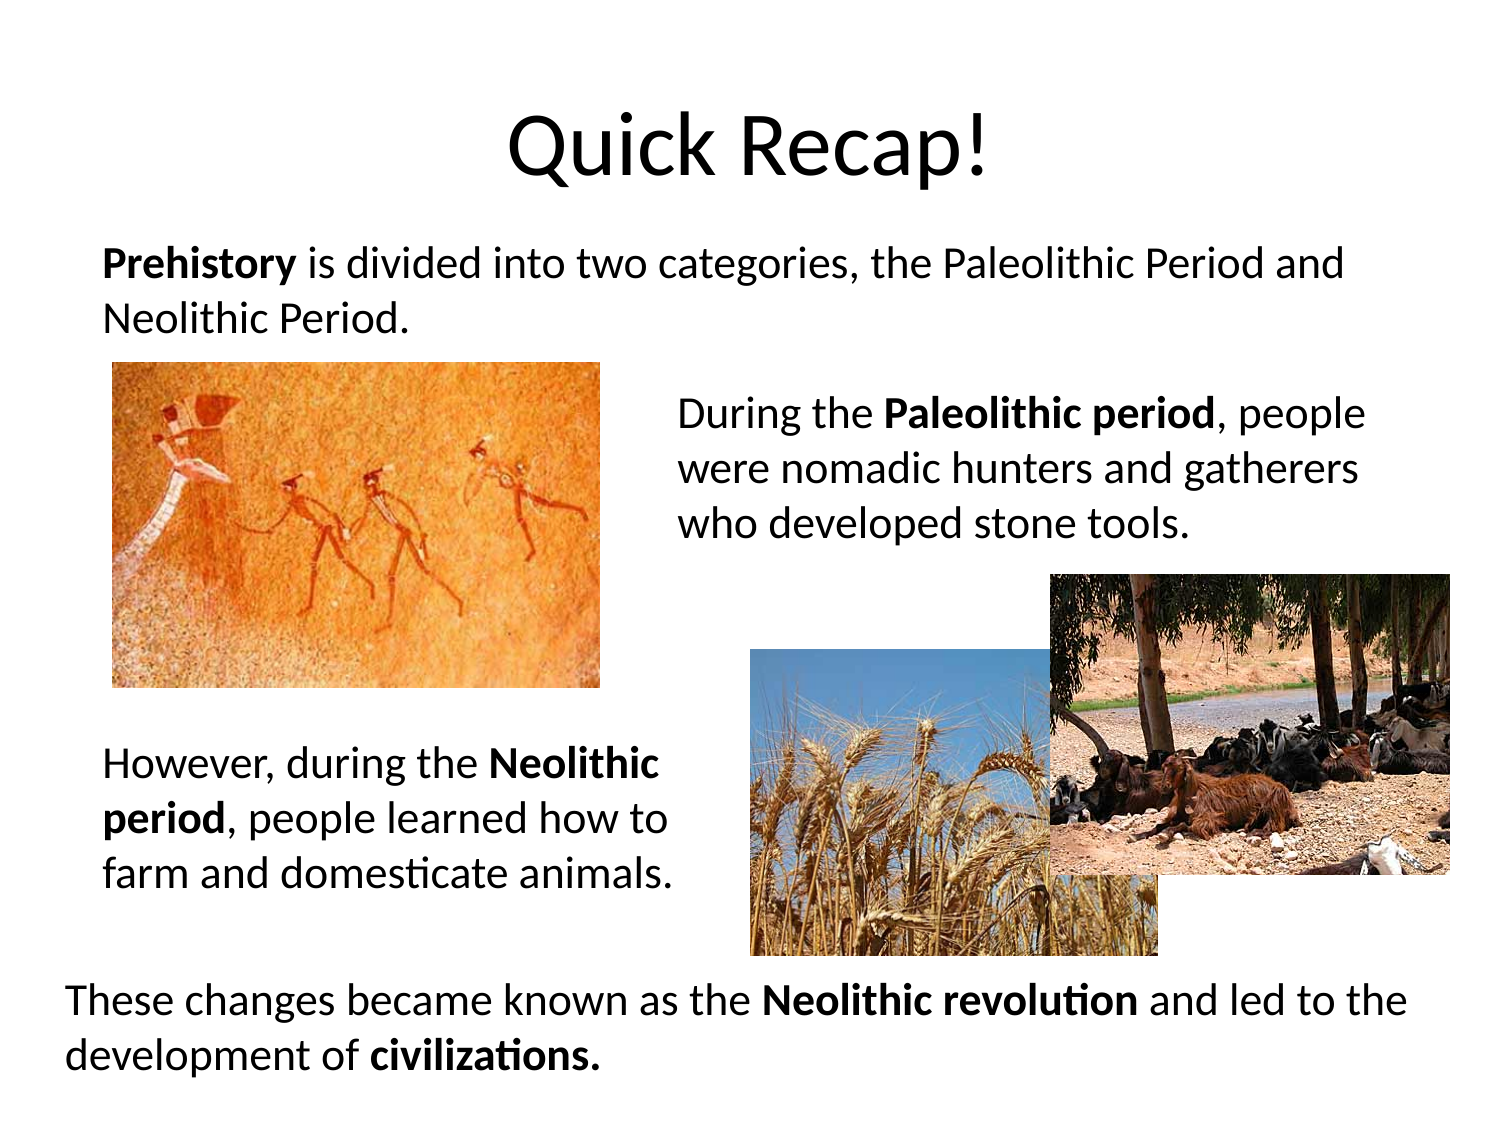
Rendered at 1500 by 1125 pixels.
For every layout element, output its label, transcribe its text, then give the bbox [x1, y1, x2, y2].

text_box During the Paleolithic period, people were nomadic hunters and gatherers who developed stone tools. [662, 375, 1438, 555]
text_box Prehistory is divided into two categories, the Paleolithic Period and Neolithic Period. [87, 224, 1438, 350]
picture [749, 574, 1450, 957]
text_box However, during the Neolithic period, people learned how to farm and domesticate animals. [87, 725, 725, 905]
picture [112, 362, 601, 688]
title Quick Recap! [75, 45, 1425, 233]
text_box These changes became known as the Neolithic revolution and led to the development of civilizations. [50, 962, 1438, 1088]
